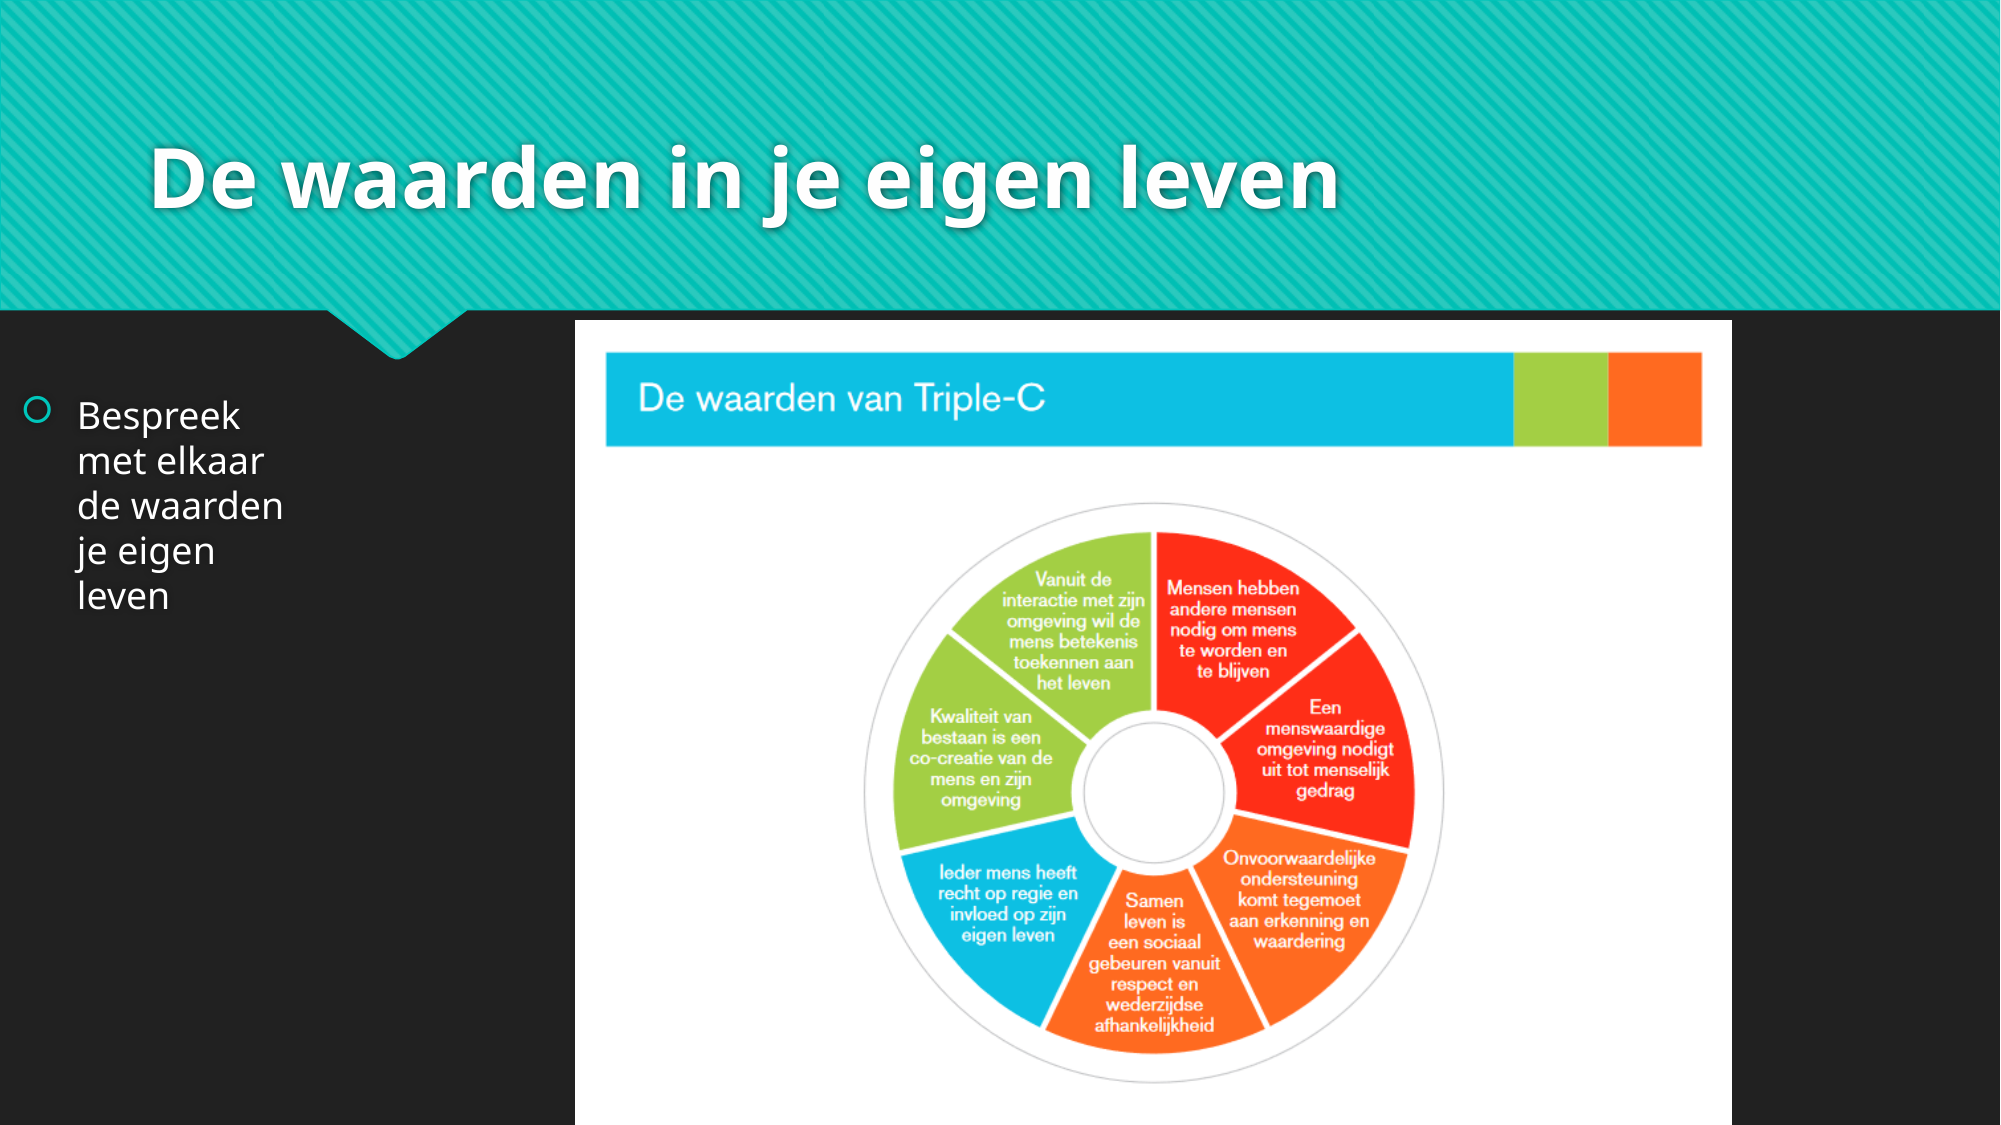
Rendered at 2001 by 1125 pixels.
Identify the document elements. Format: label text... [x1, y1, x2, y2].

picture [575, 320, 1732, 1125]
list Bespreek met elkaar de waarden je eigen leven [5, 369, 331, 705]
title De waarden in je eigen leven [132, 73, 1868, 233]
